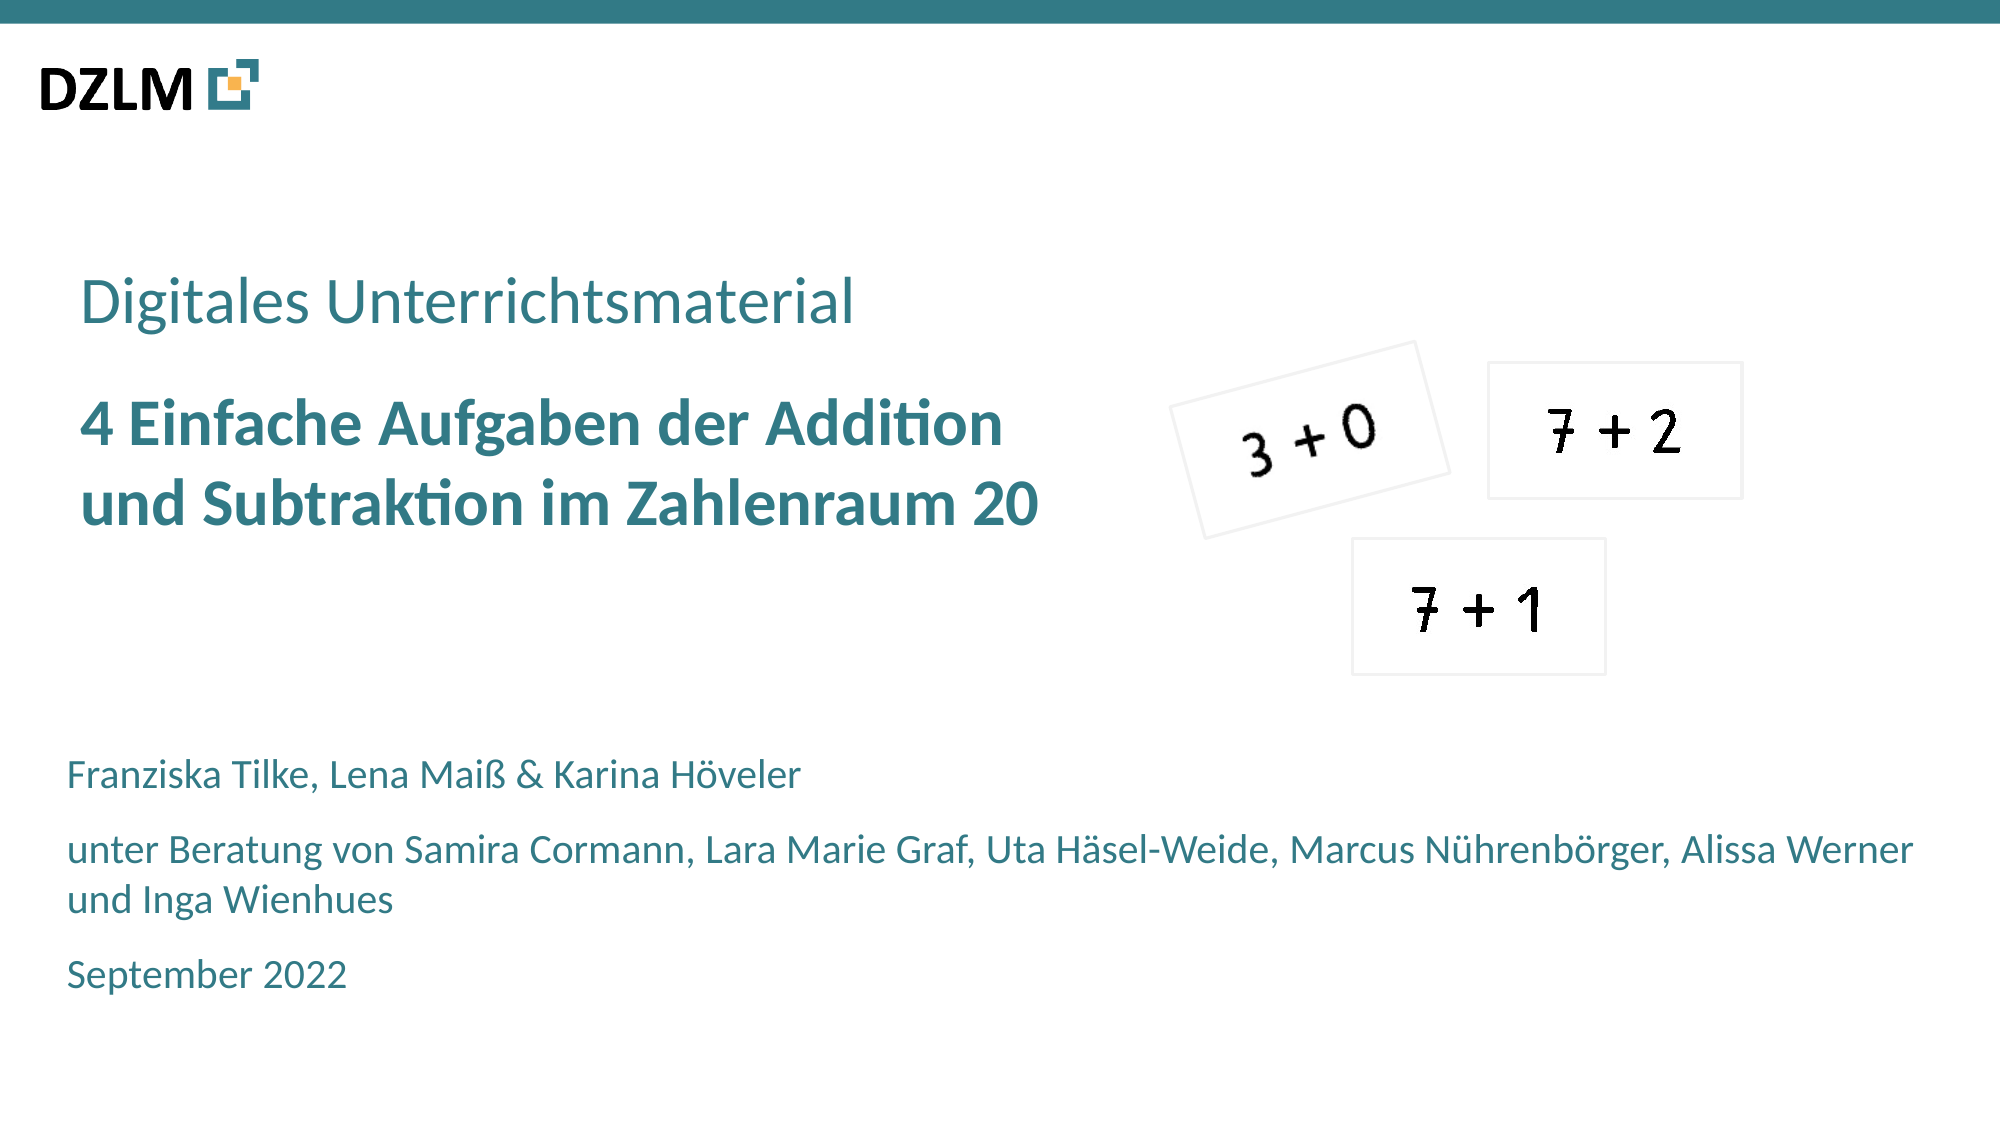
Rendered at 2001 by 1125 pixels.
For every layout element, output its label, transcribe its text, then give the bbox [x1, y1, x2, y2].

picture [41, 59, 269, 113]
picture [1353, 539, 1605, 674]
picture [1489, 363, 1741, 498]
list Digitales Unterrichtsmaterial [80, 257, 1314, 340]
list 4 Einfache Aufgaben der Addition und Subtraktion im Zahlenraum 20 [80, 378, 1314, 669]
picture [1173, 344, 1447, 536]
list Franziska Tilke, Lena Maiß & Karina Höveler unter Beratung von Samira Cormann, Lara Marie Graf, Uta Häsel-Weide, Marcus Nührenbörger, Alissa Werner und Inga Wienhues September 2022 [66, 746, 1929, 1010]
